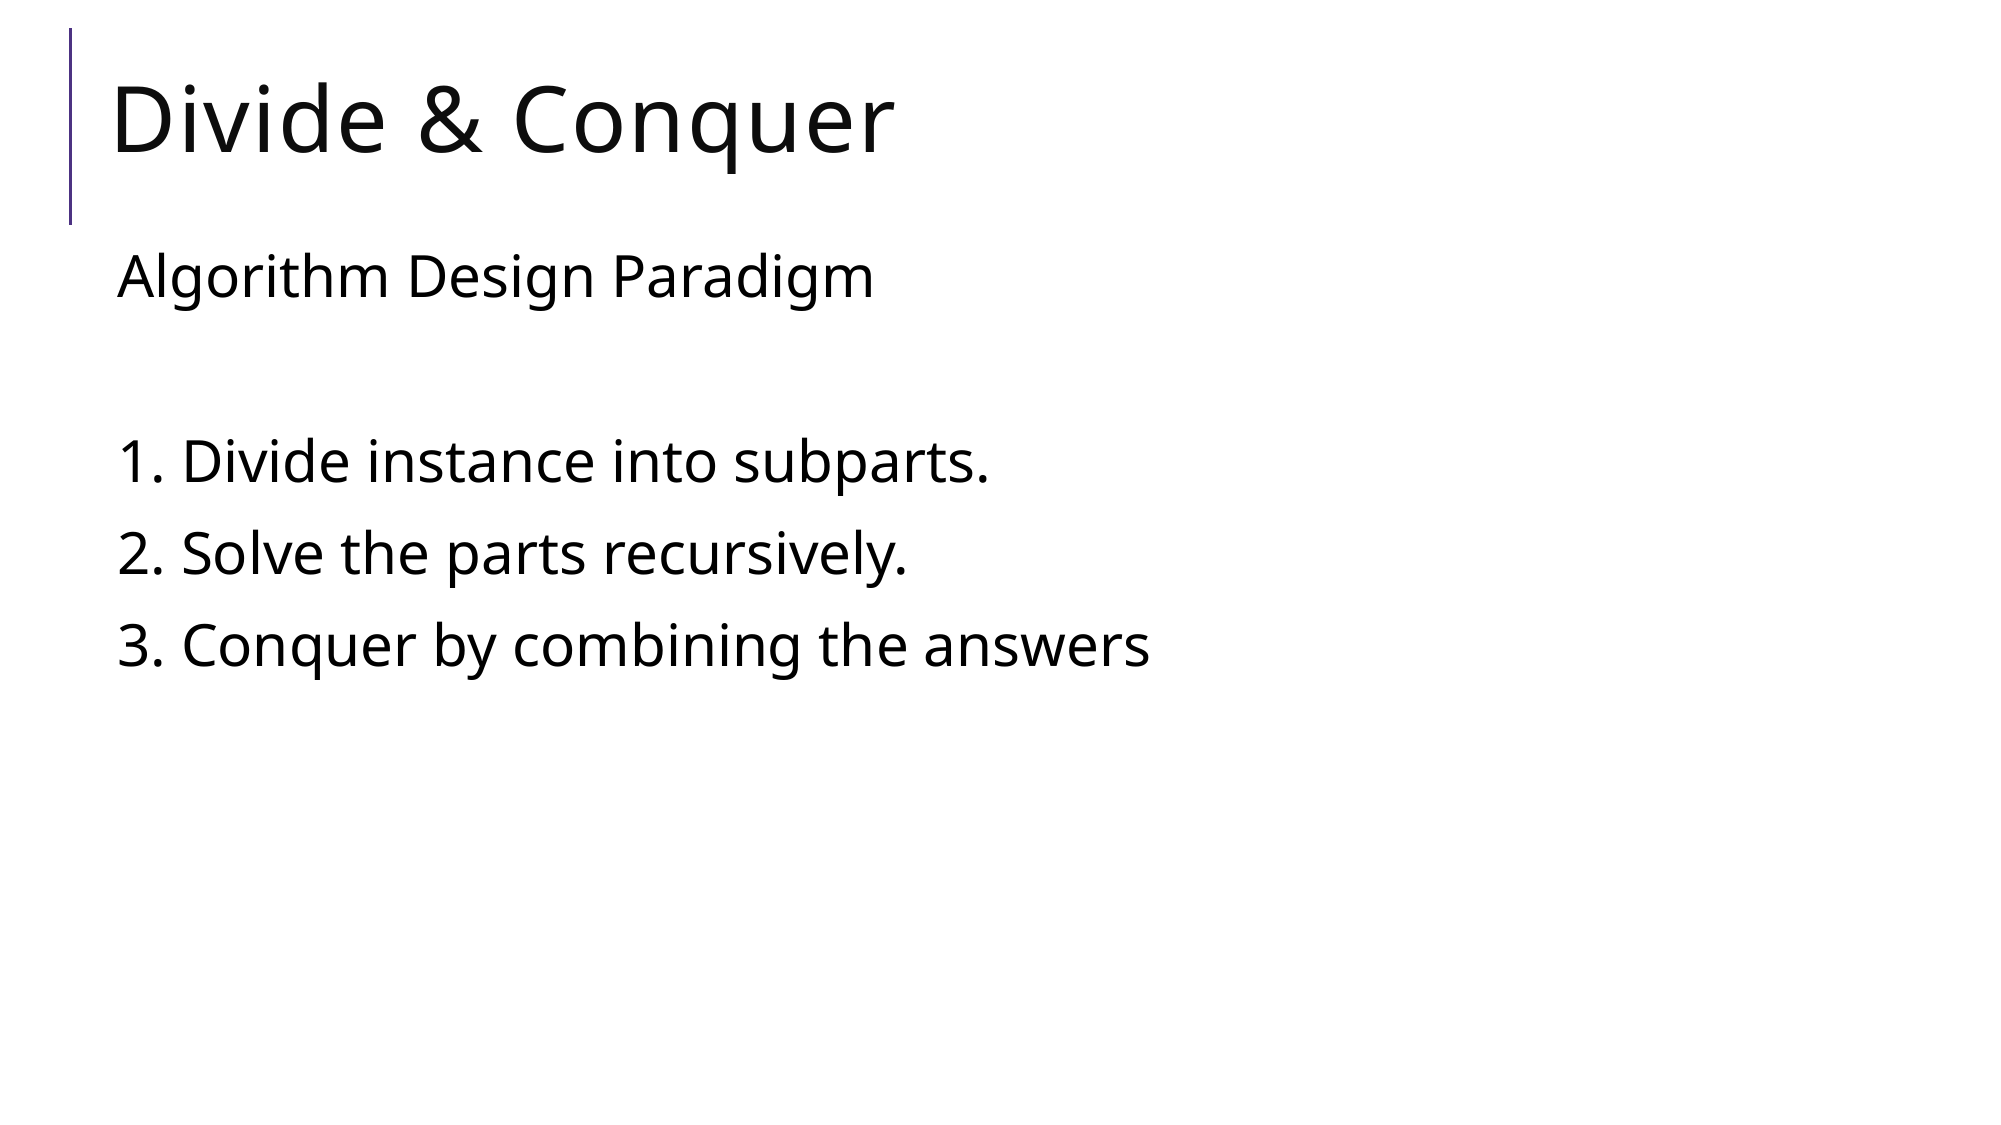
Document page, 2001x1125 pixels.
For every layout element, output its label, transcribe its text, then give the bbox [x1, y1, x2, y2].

list Algorithm Design Paradigm 1. Divide instance into subparts. 2. Solve the parts recursively. 3. Conquer by combining the answers [94, 240, 1930, 1035]
title Divide & Conquer [94, 43, 1930, 210]
